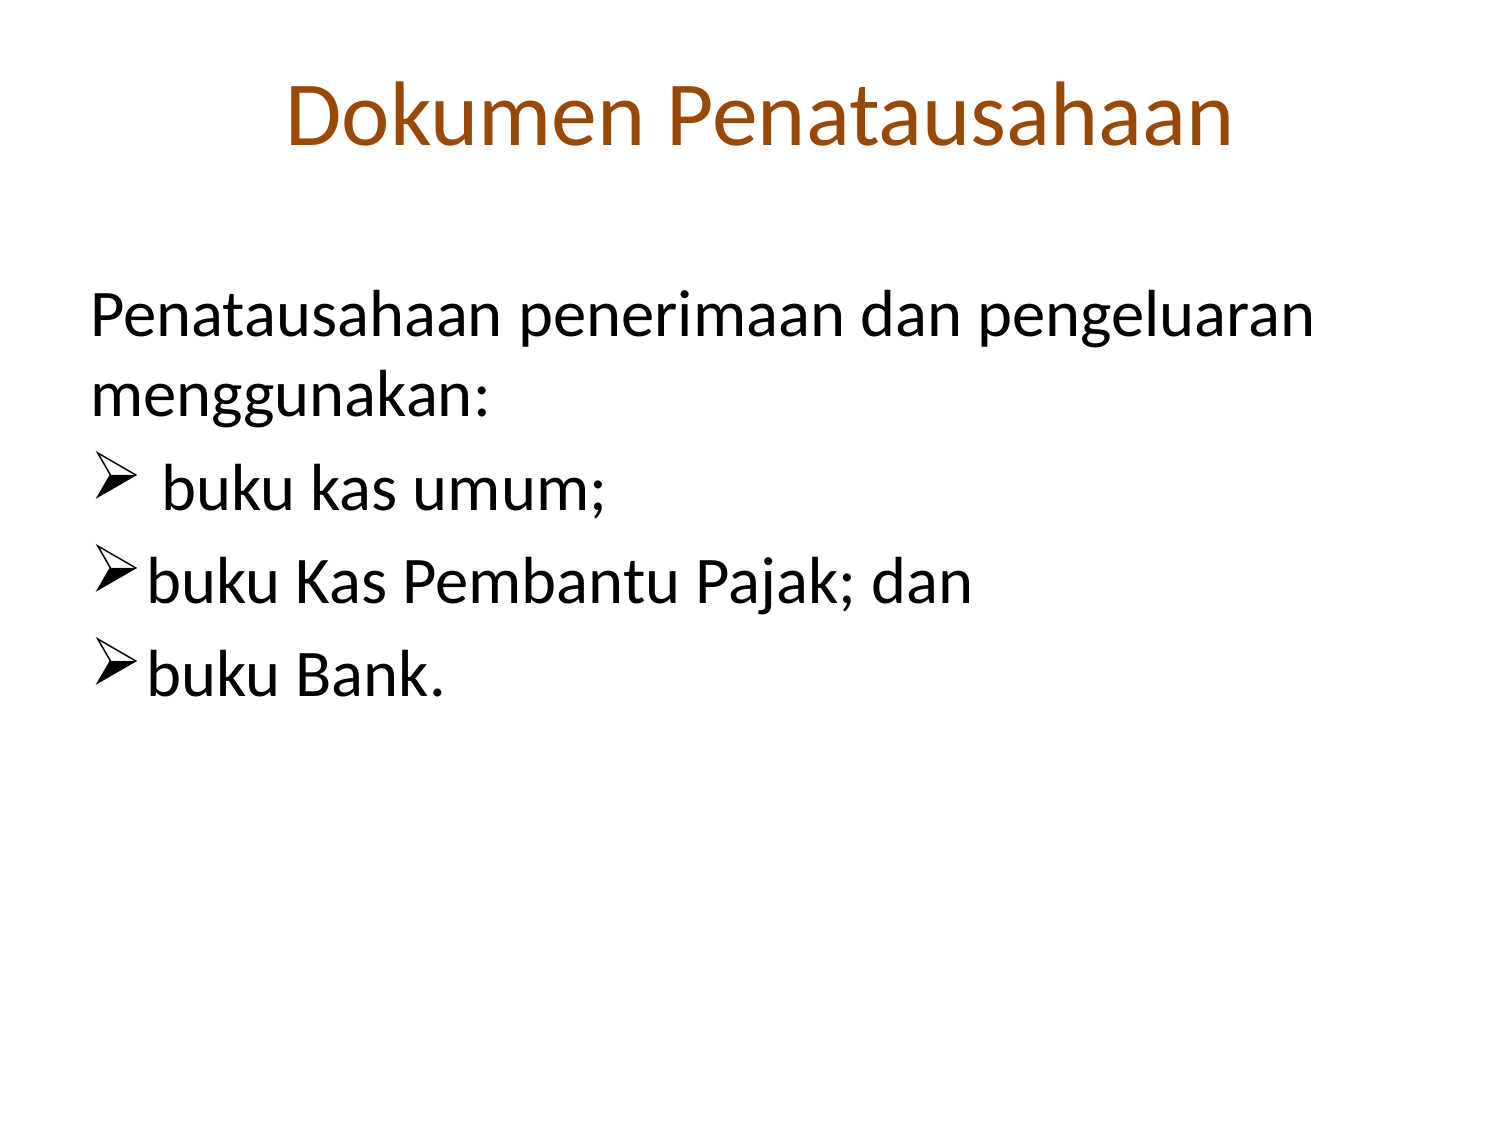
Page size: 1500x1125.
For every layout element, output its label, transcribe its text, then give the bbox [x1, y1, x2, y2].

list Penatausahaan penerimaan dan pengeluaran menggunakan: buku kas umum; buku Kas Pembantu Pajak; dan buku Bank. [75, 262, 1425, 1005]
title Dokumen Penatausahaan [75, 45, 1425, 173]
